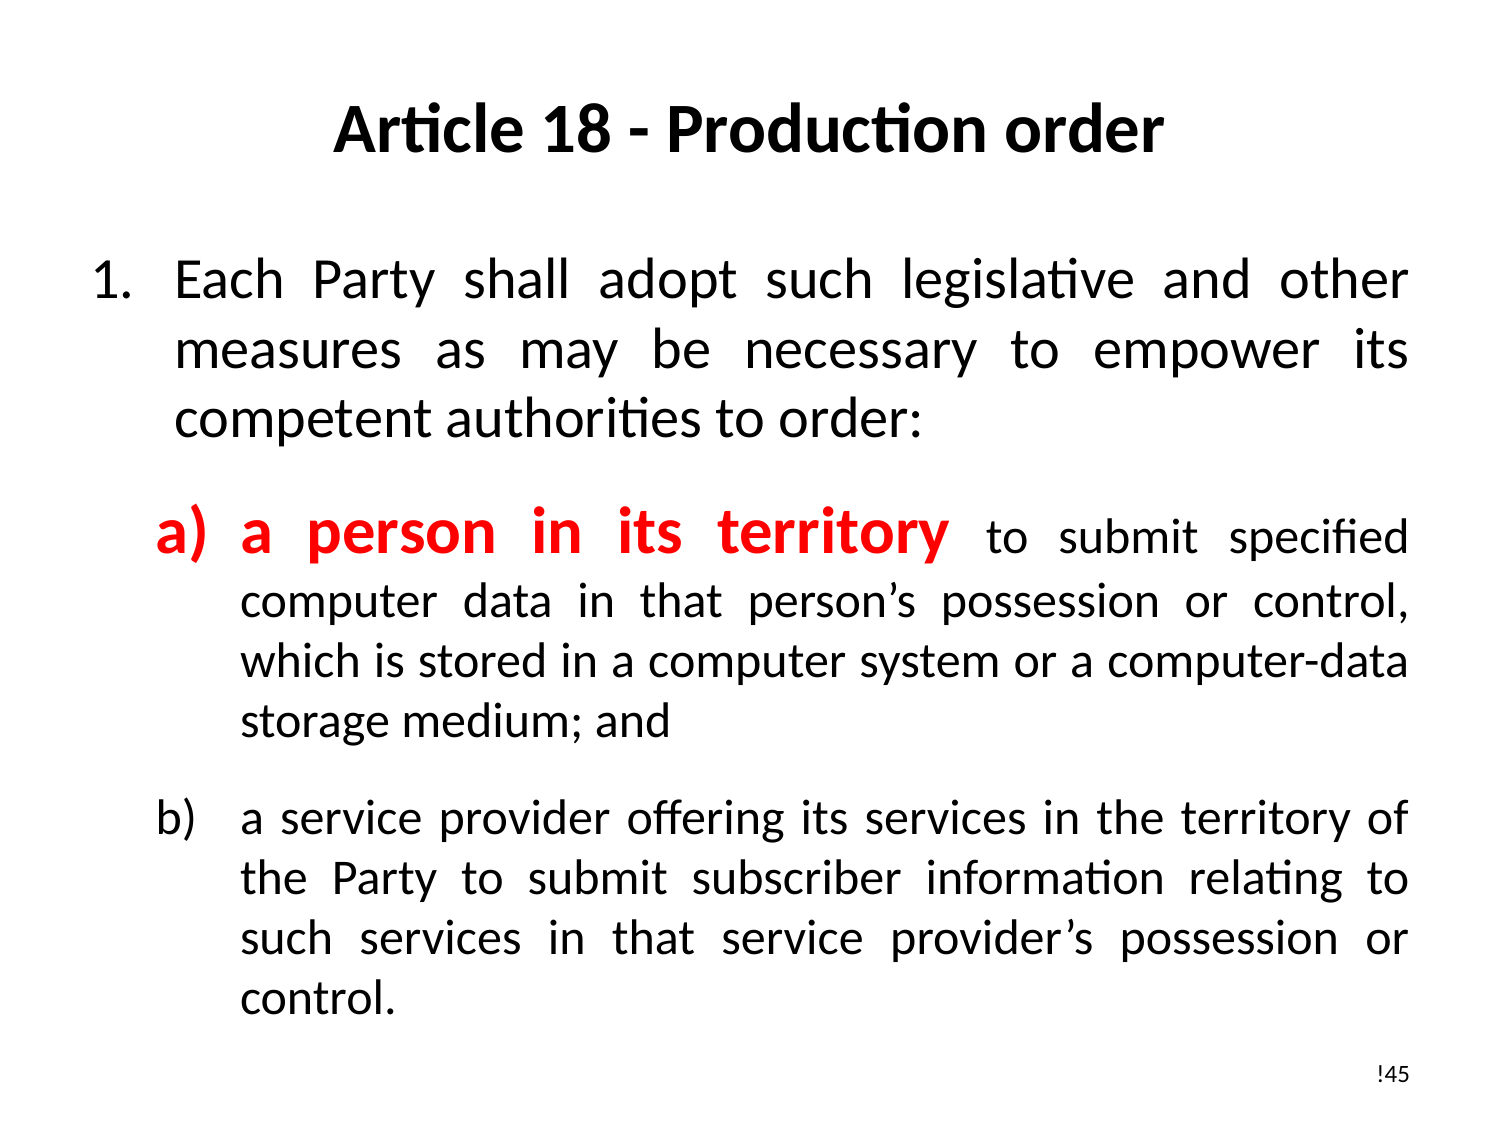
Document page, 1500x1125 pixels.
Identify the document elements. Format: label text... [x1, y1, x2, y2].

slide_number !45 [1074, 1042, 1425, 1103]
list Each Party shall adopt such legislative and other measures as may be necessary to empower its competent authorities to order: a person in its territory to submit specified computer data in that person’s possession or control, which is stored in a computer system or a computer-data storage medium; and a service provider offering its services in the territory of the Party to submit subscriber information relating to such services in that service provider’s possession or control. [74, 232, 1426, 1053]
title Article 18 - Production order [74, 44, 1426, 204]
